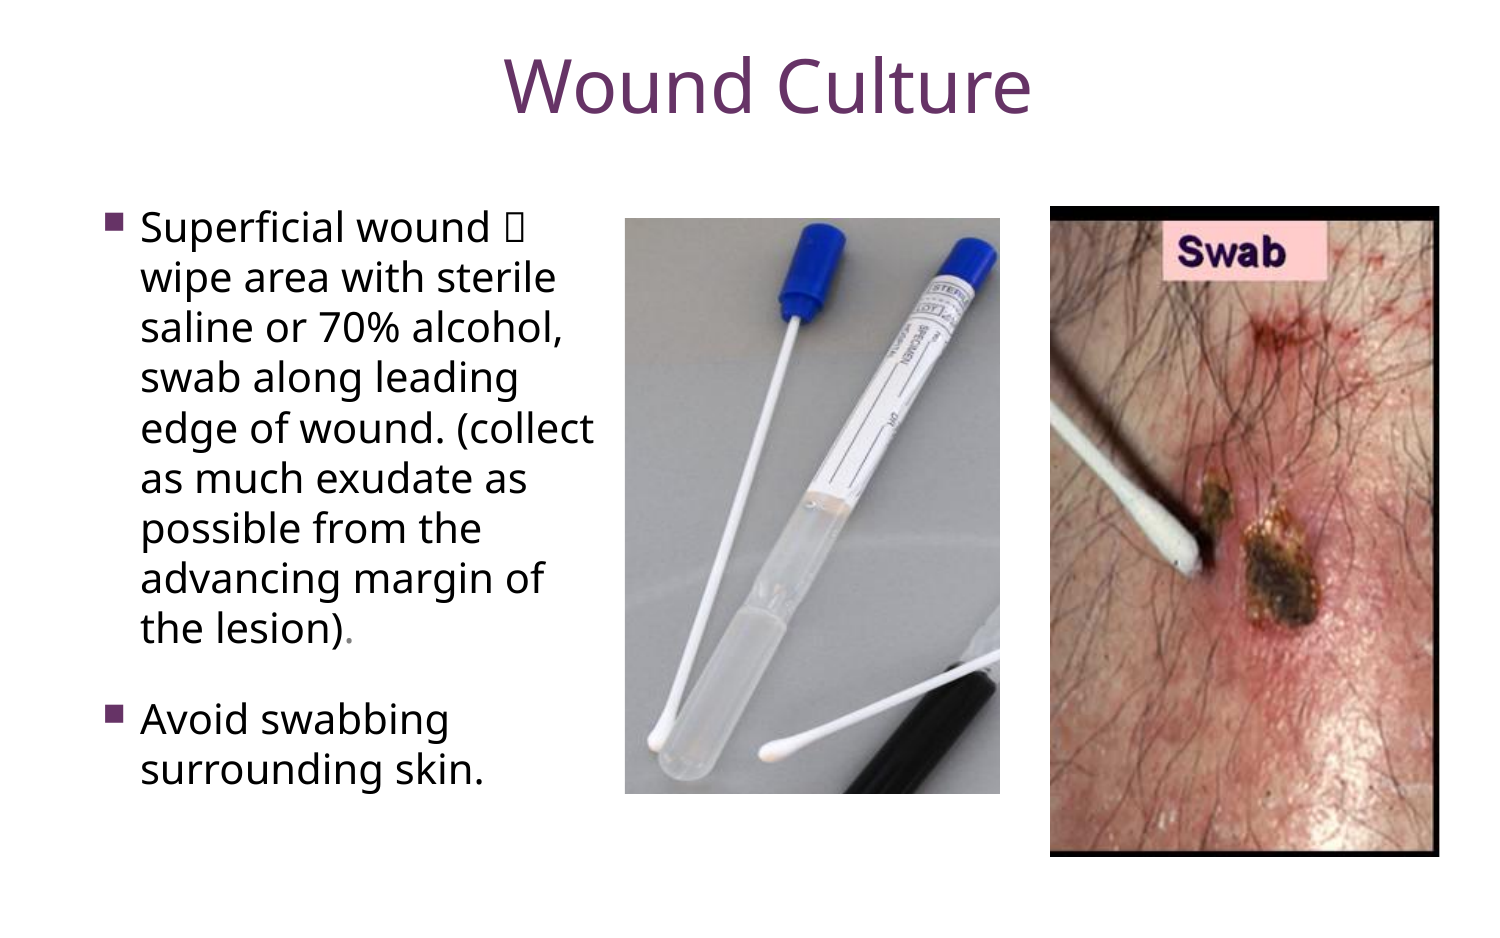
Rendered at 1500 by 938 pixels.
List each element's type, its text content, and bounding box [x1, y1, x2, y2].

picture [624, 218, 1001, 795]
title Wound Culture [100, 31, 1438, 232]
list Superficial wound  wipe area with sterile saline or 70% alcohol, swab along leading edge of wound. (collect as much exudate as possible from the advancing margin of the lesion). Avoid swabbing surrounding skin. [87, 193, 625, 938]
picture [1049, 205, 1440, 857]
